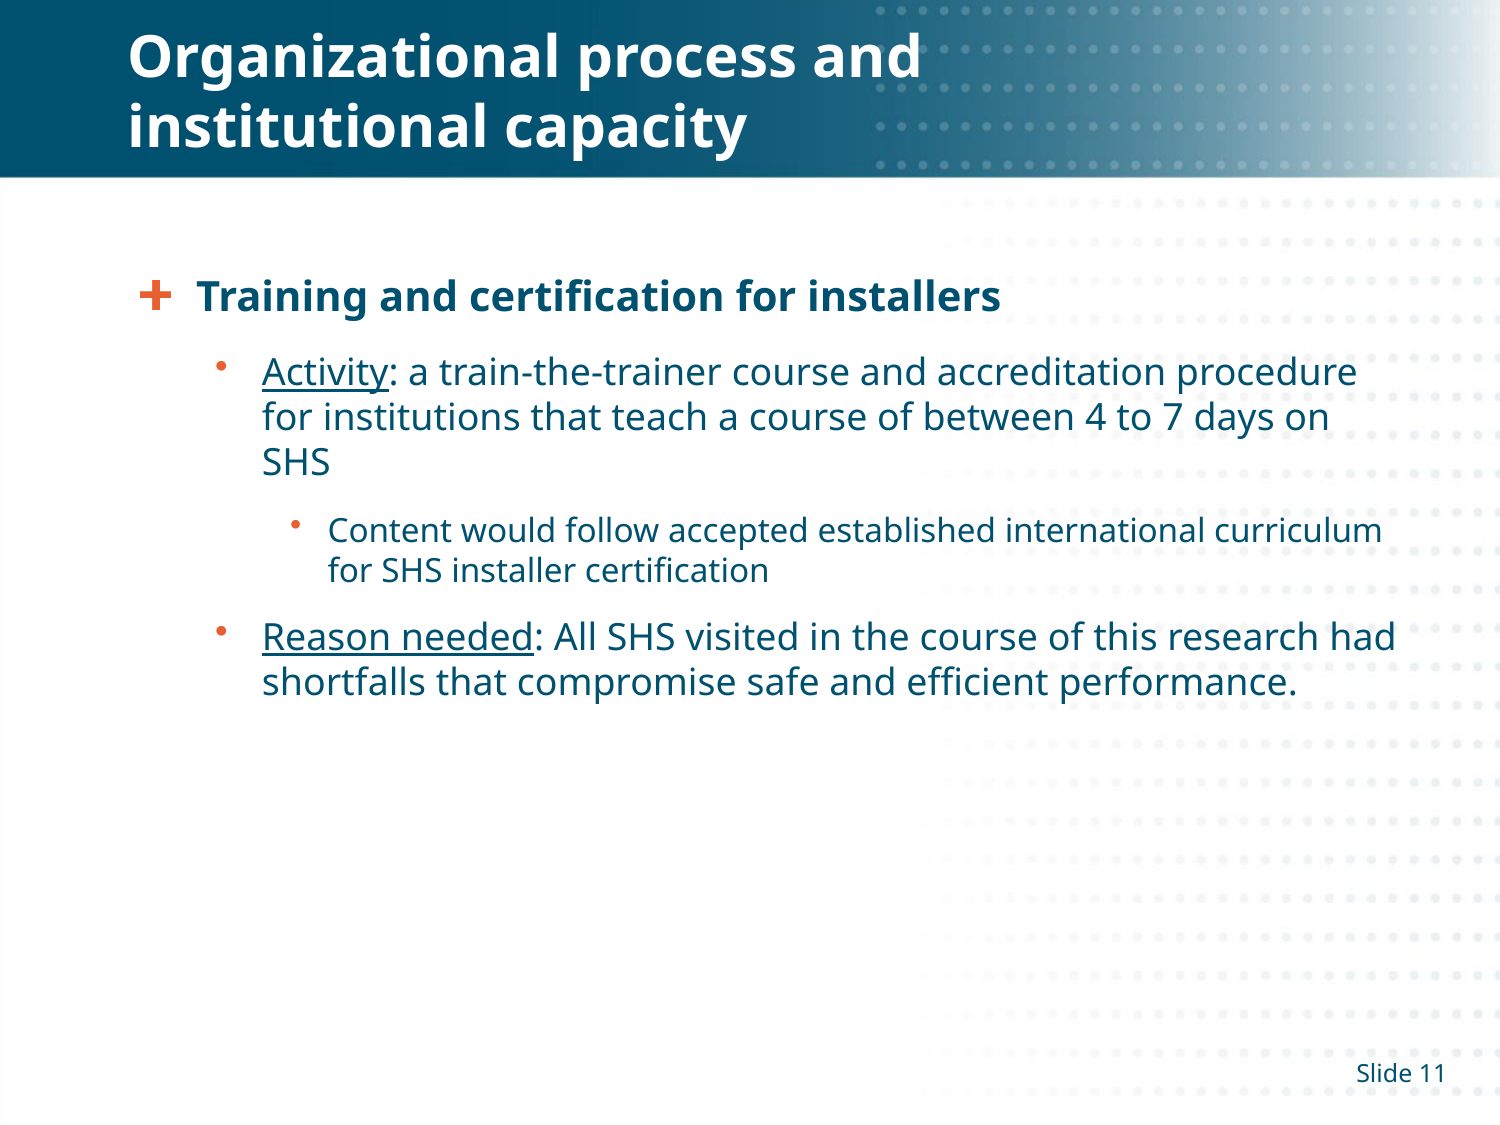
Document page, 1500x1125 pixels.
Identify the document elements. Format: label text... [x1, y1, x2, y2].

list Training and certification for installers Activity: a train-the-trainer course and accreditation procedure for institutions that teach a course of between 4 to 7 days on SHS Content would follow accepted established international curriculum for SHS installer certification Reason needed: All SHS visited in the course of this research had shortfalls that compromise safe and efficient performance. [125, 262, 1425, 1005]
title Organizational process and institutional capacity [112, 0, 1300, 184]
slide_number 11 [1112, 1049, 1463, 1125]
picture [0, 0, 1500, 1125]
